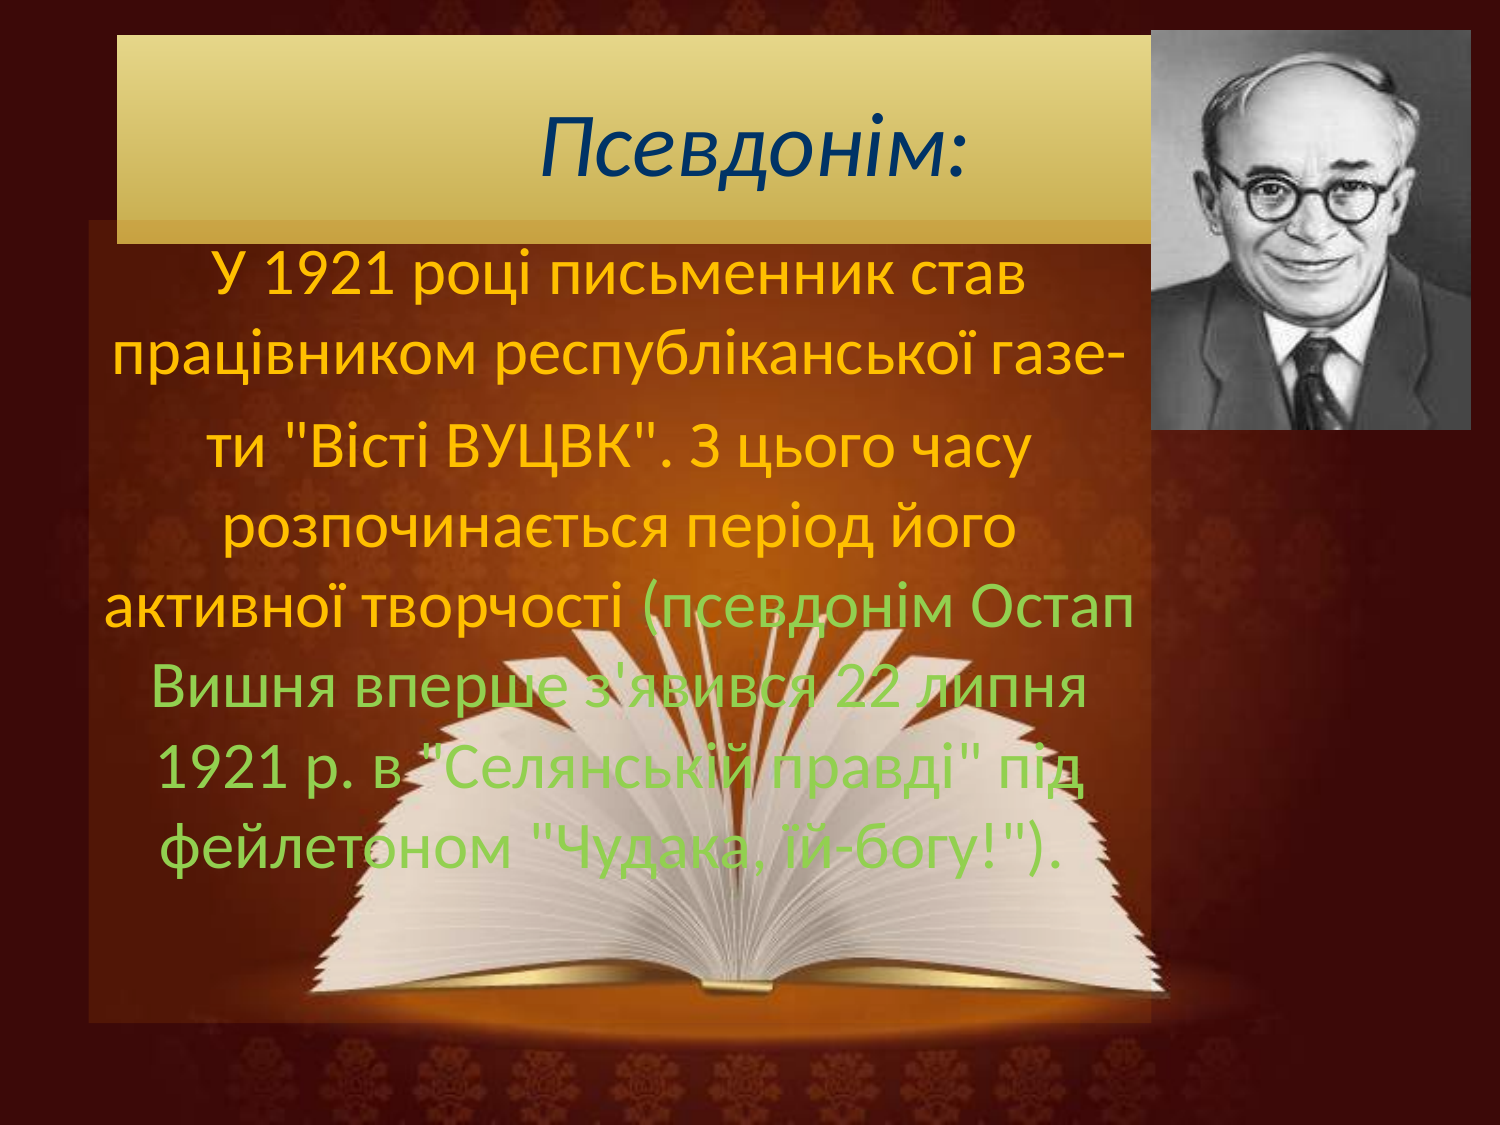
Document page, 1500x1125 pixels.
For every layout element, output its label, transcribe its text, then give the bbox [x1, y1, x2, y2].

subtitle У 1921 році письменник став працівником республіканської газе- ти "Вісті ВУЦВК". З цього часу розпочинається період його активної творчості (псевдонім Остап Вишня вперше з'явився 22 липня 1921 р. в "Селянській правді" під фейлетоном "Чудака, їй-богу!"). [88, 219, 1152, 1024]
picture [0, 0, 1500, 1125]
title Псевдонім: [116, 34, 1147, 219]
